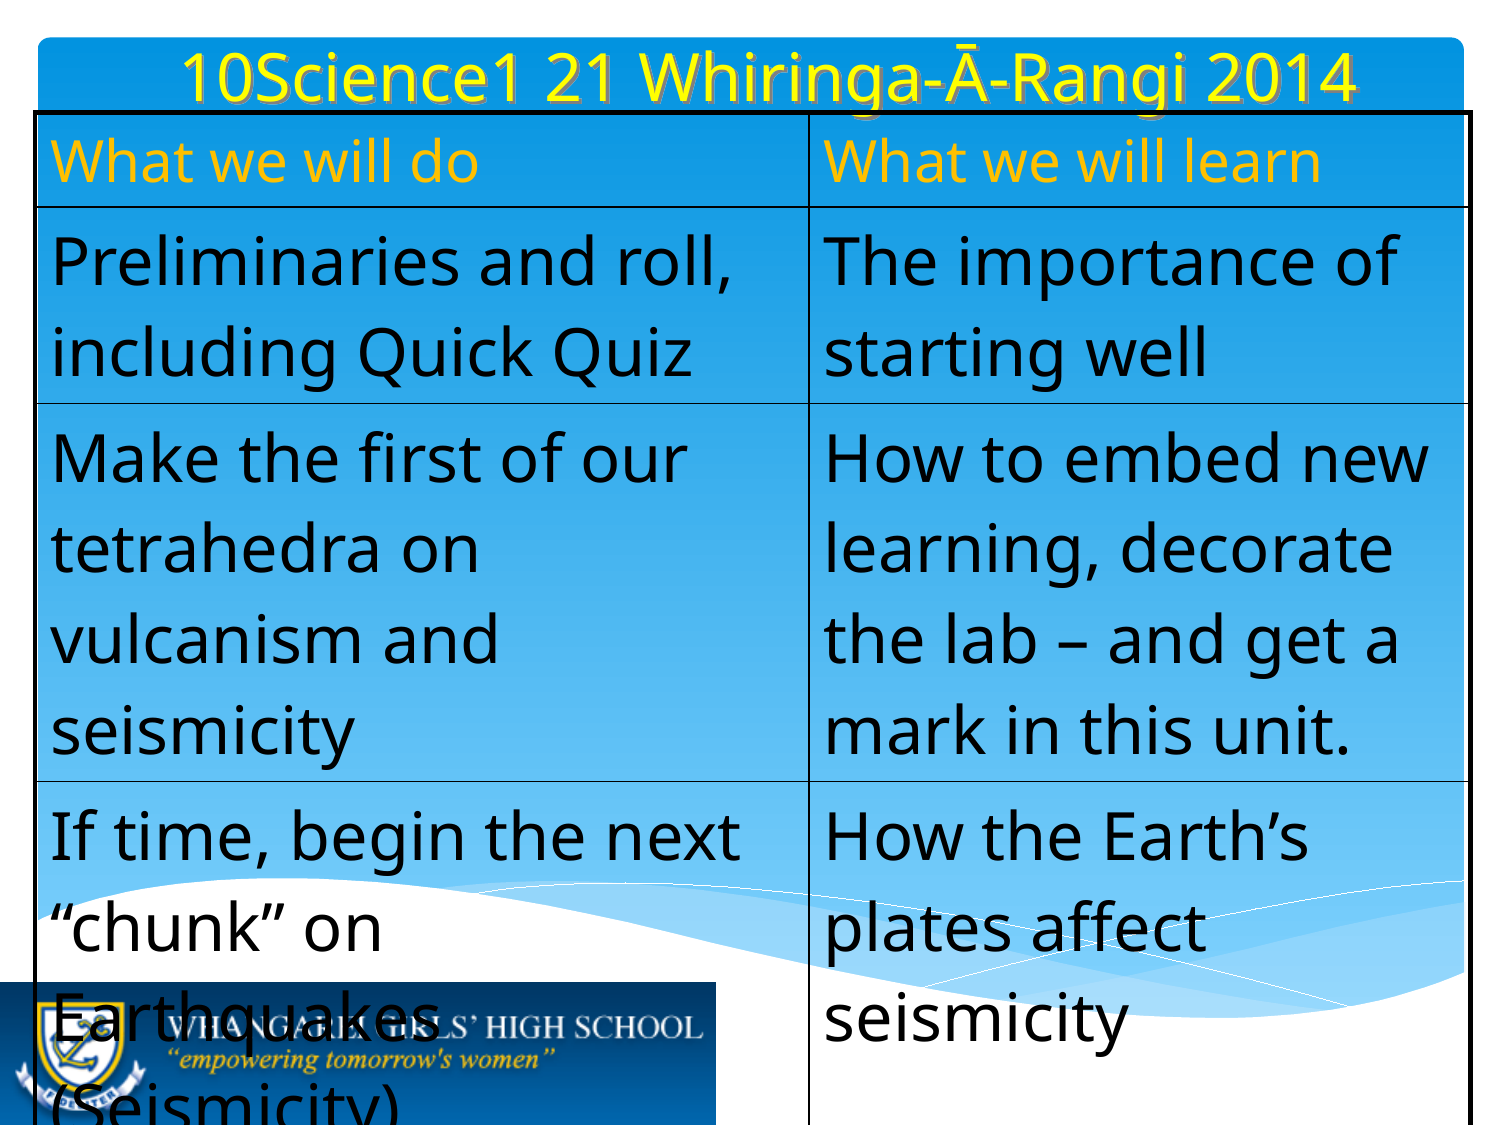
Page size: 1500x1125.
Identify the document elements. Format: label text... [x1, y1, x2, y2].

table_cell How the Earth’s plates affect seismicity [810, 782, 1468, 1125]
table_cell Make the first of our tetrahedra on vulcanism and seismicity [37, 404, 808, 781]
text_box 10Science1 21 Whiringa-Ā-Rangi 2014 [162, 24, 1375, 110]
table_header What we will learn [810, 115, 1468, 206]
table_header What we will do [37, 115, 808, 206]
table_cell The importance of starting well [810, 208, 1468, 403]
table_cell How to embed new learning, decorate the lab – and get a mark in this unit. [810, 404, 1468, 781]
table_cell If time, begin the next “chunk” on Earthquakes (Seismicity) [37, 782, 808, 1125]
table_cell Preliminaries and roll, including Quick Quiz [37, 208, 808, 403]
picture [0, 982, 716, 1125]
